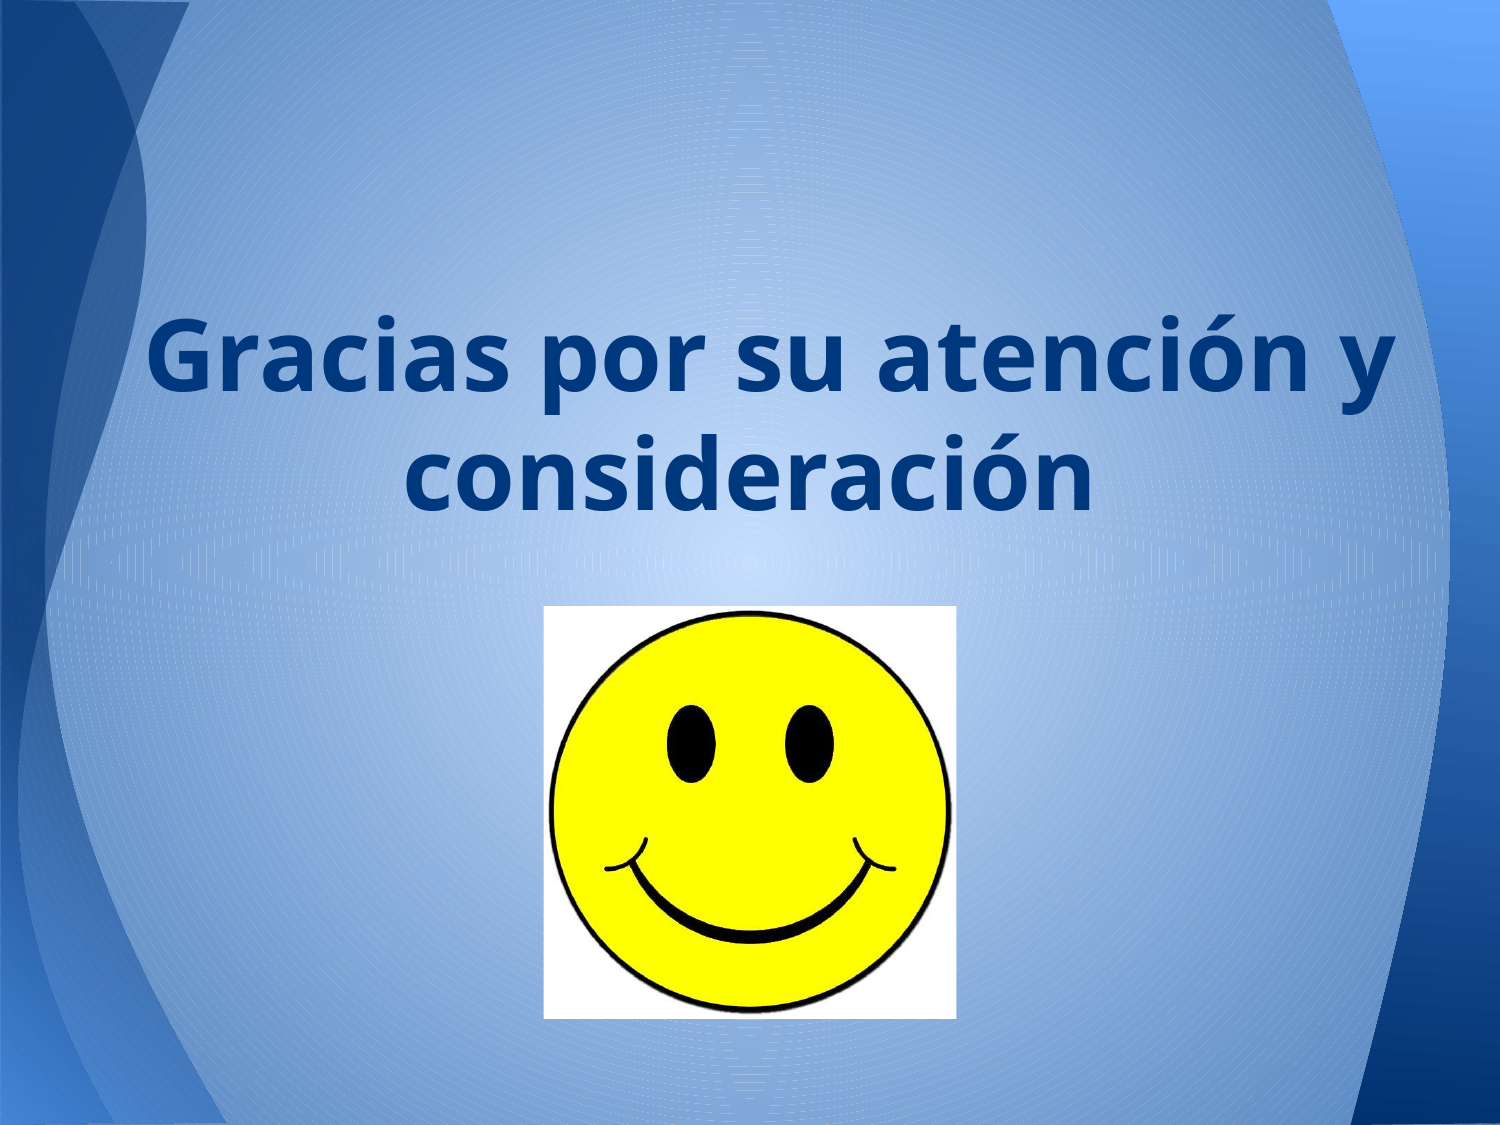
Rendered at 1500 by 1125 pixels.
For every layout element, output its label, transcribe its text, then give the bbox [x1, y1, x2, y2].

title Gracias por su atención y consideración [58, 256, 1442, 546]
text_box [543, 606, 957, 1019]
